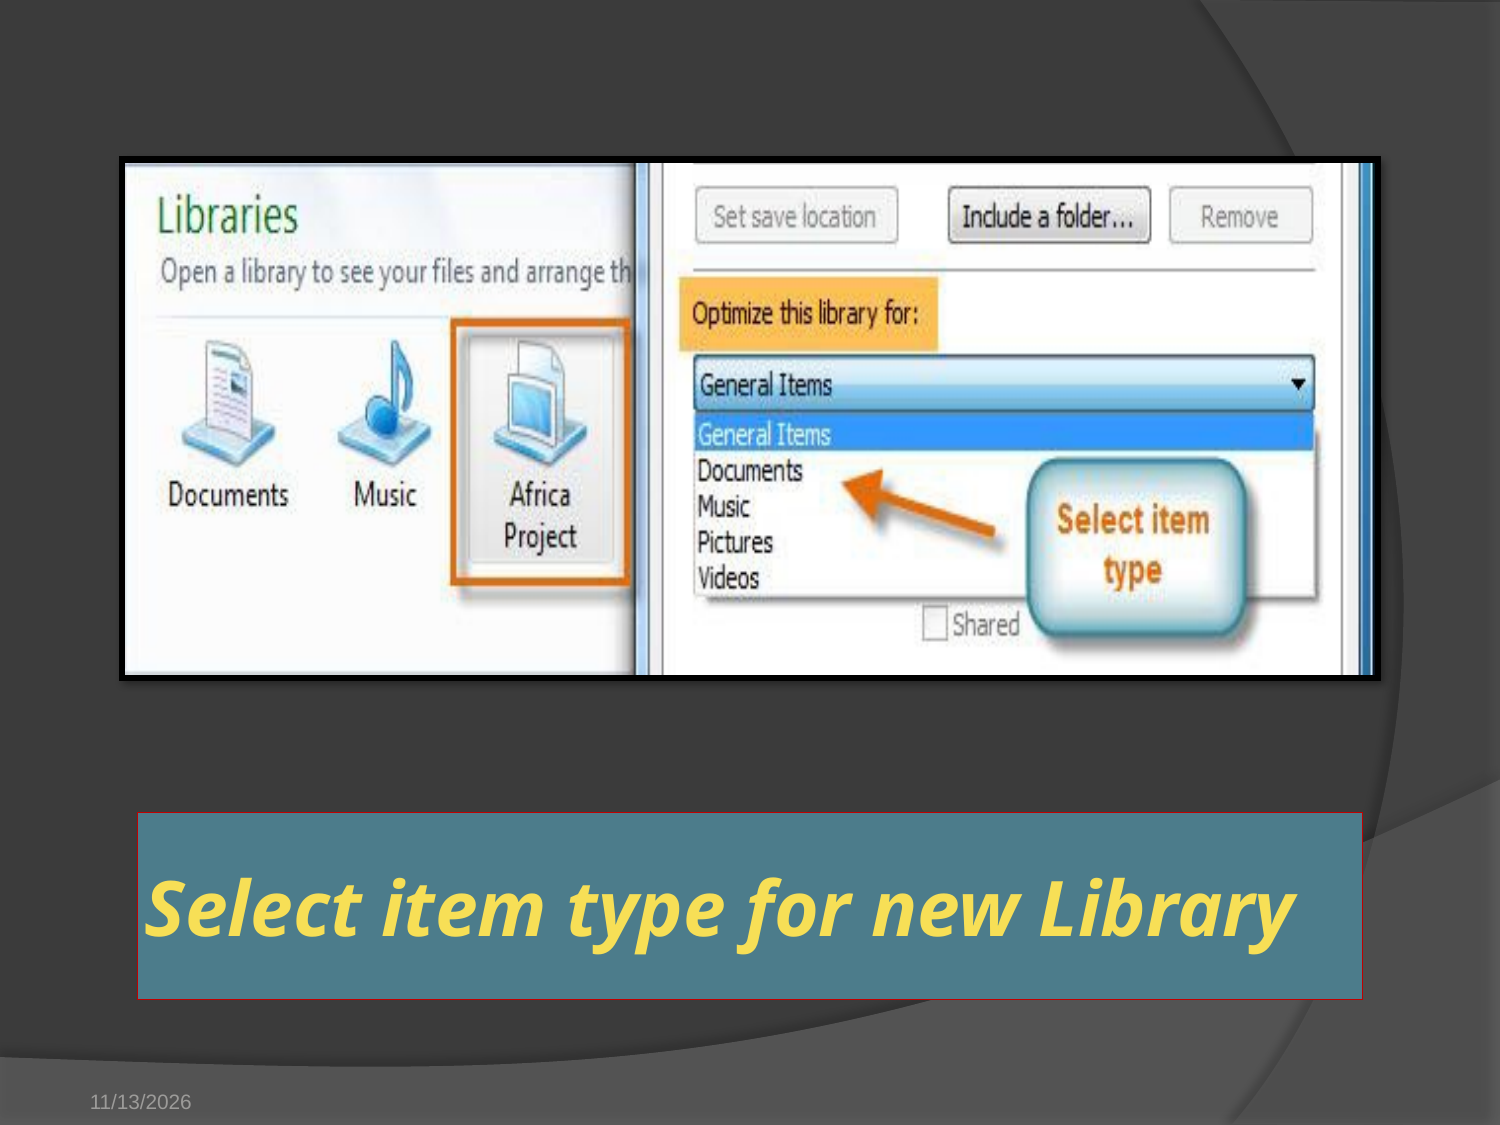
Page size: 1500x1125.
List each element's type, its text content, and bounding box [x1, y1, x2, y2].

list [124, 162, 1376, 676]
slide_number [75, 1053, 425, 1114]
title Select item type for new Library [137, 812, 1363, 1000]
